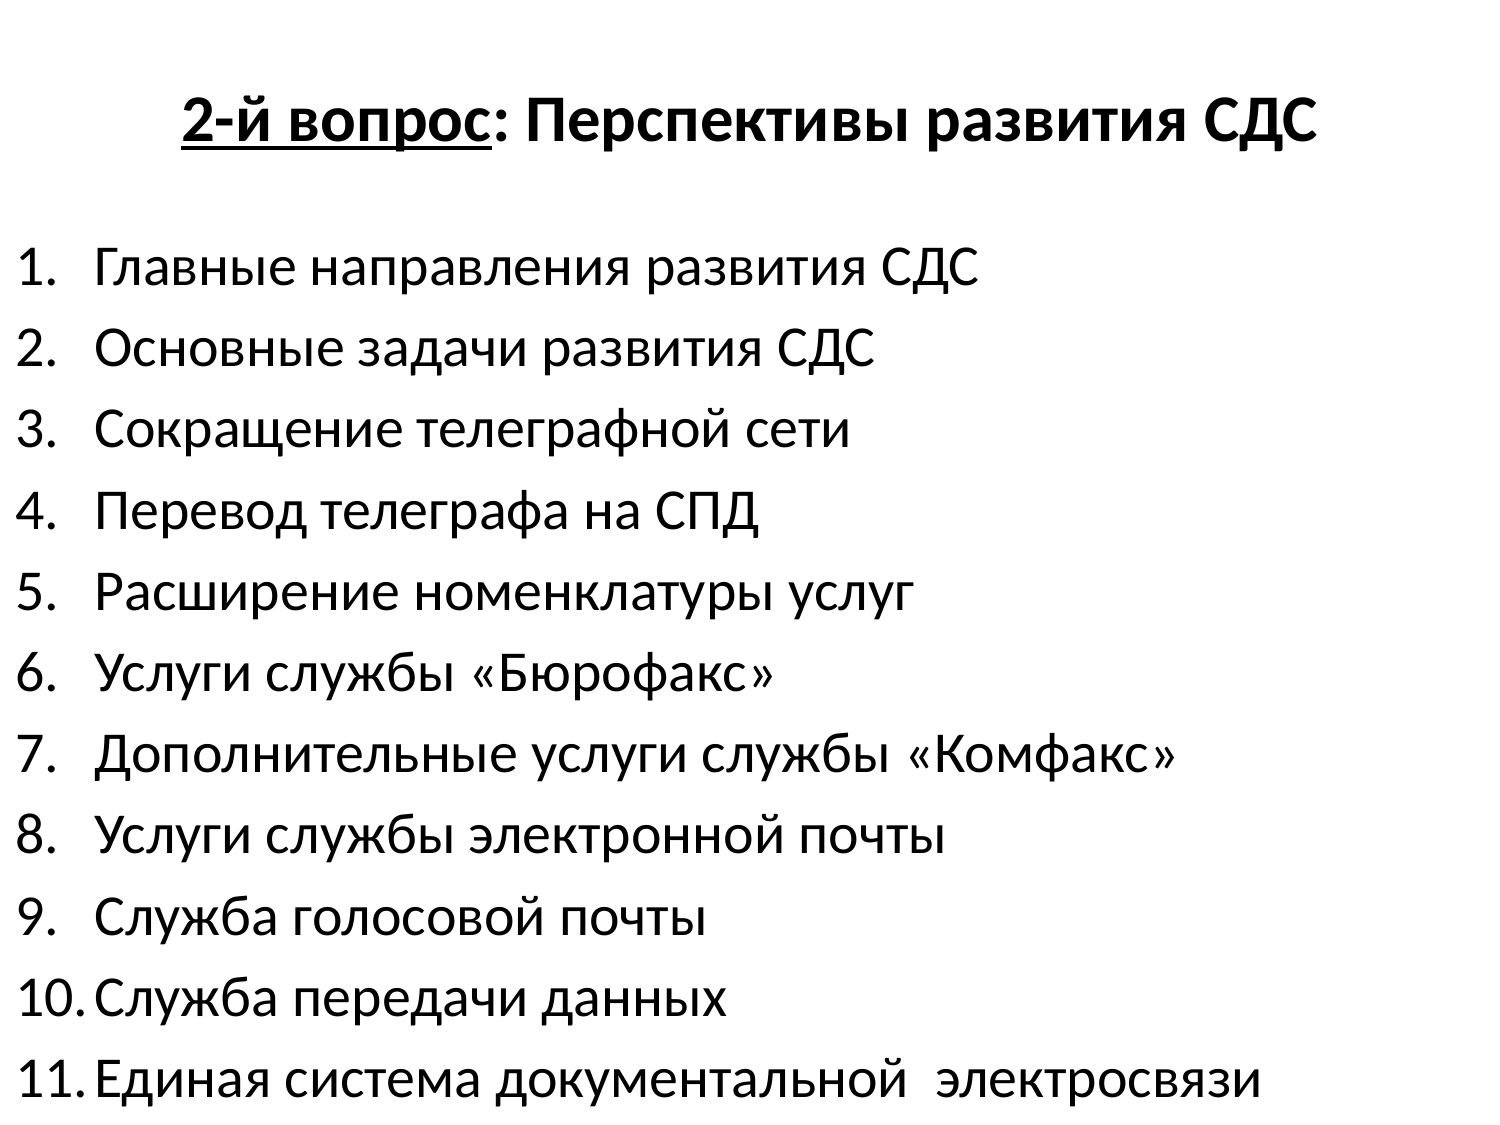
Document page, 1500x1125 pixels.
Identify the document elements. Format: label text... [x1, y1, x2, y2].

list Главные направления развития СДС Основные задачи развития СДС Сокращение телеграфной сети Перевод телеграфа на СПД Расширение номенклатуры услуг Услуги службы «Бюрофакс» Дополнительные услуги службы «Комфакс» Услуги службы электронной почты Служба голосовой почты Служба передачи данных Единая система документальной электросвязи [0, 219, 1500, 1125]
title 2-й вопрос: Перспективы развития СДС [75, 45, 1425, 185]
